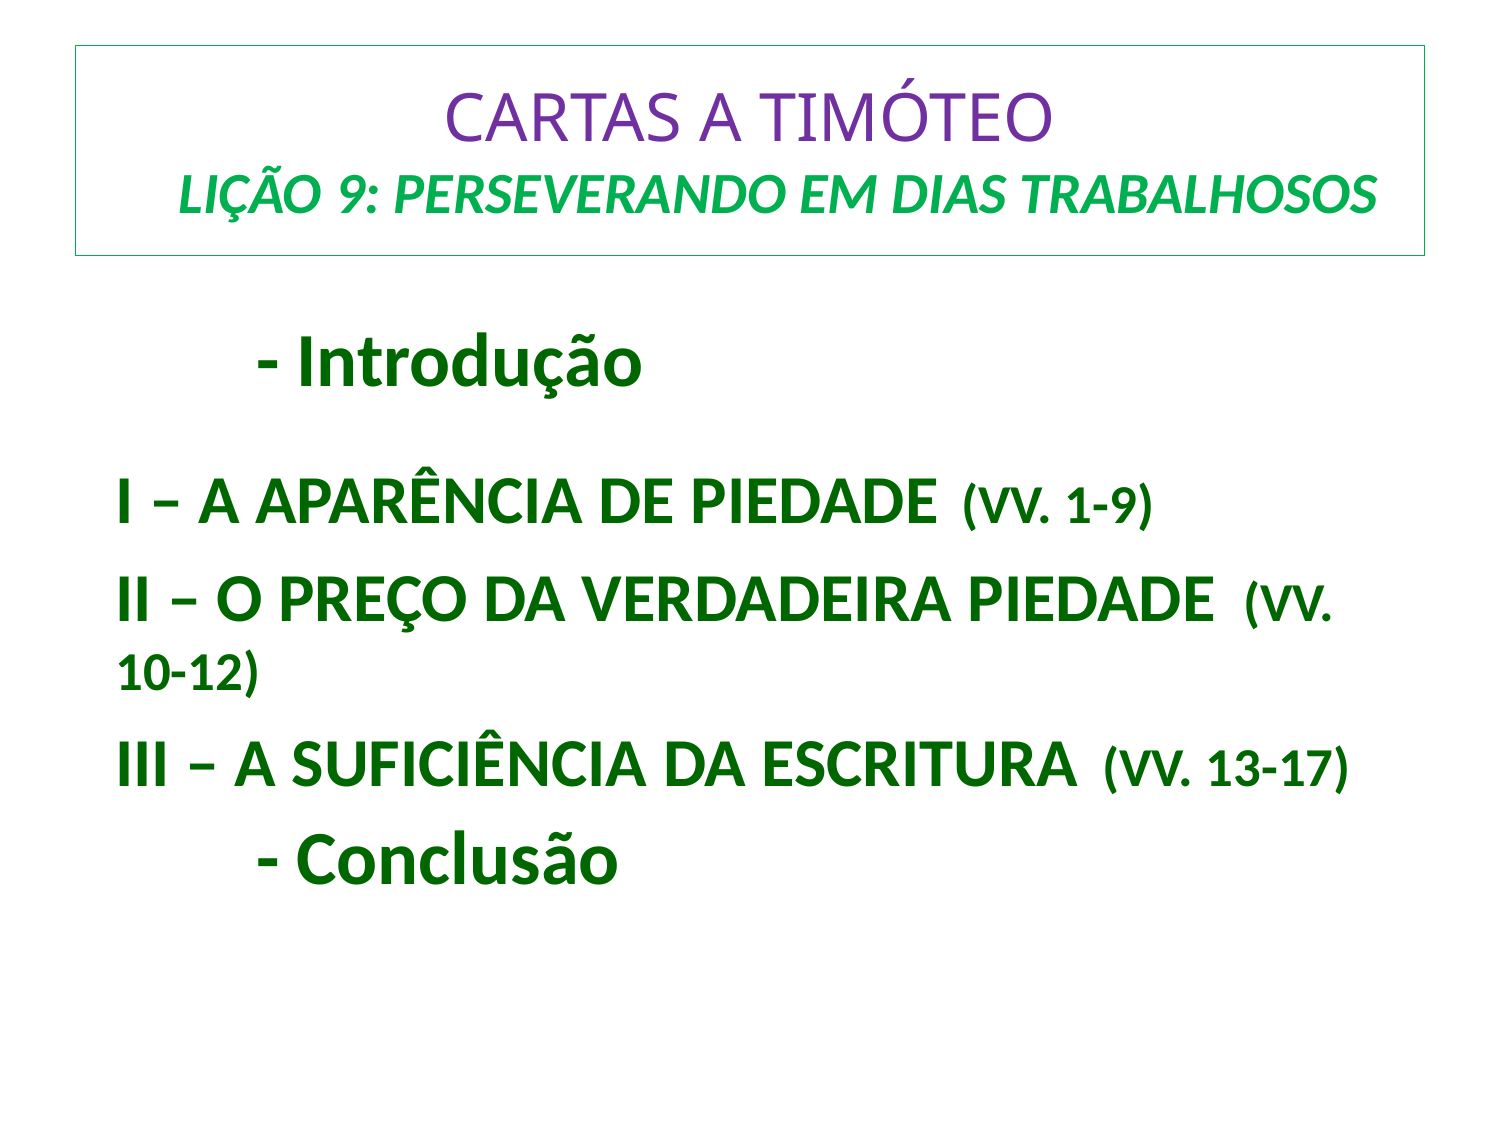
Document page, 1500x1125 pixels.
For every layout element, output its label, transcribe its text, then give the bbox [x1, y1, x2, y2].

list - Introdução I – A APARÊNCIA DE PIEDADE (VV. 1-9) II – O PREÇO DA VERDADEIRA PIEDADE (VV. 10-12) III – A SUFICIÊNCIA DA ESCRITURA (VV. 13-17) - Conclusão [100, 255, 1424, 975]
title CARTAS A TIMÓTEO LIÇÃO 9: PERSEVERANDO EM DIAS TRABALHOSOS [75, 45, 1425, 256]
